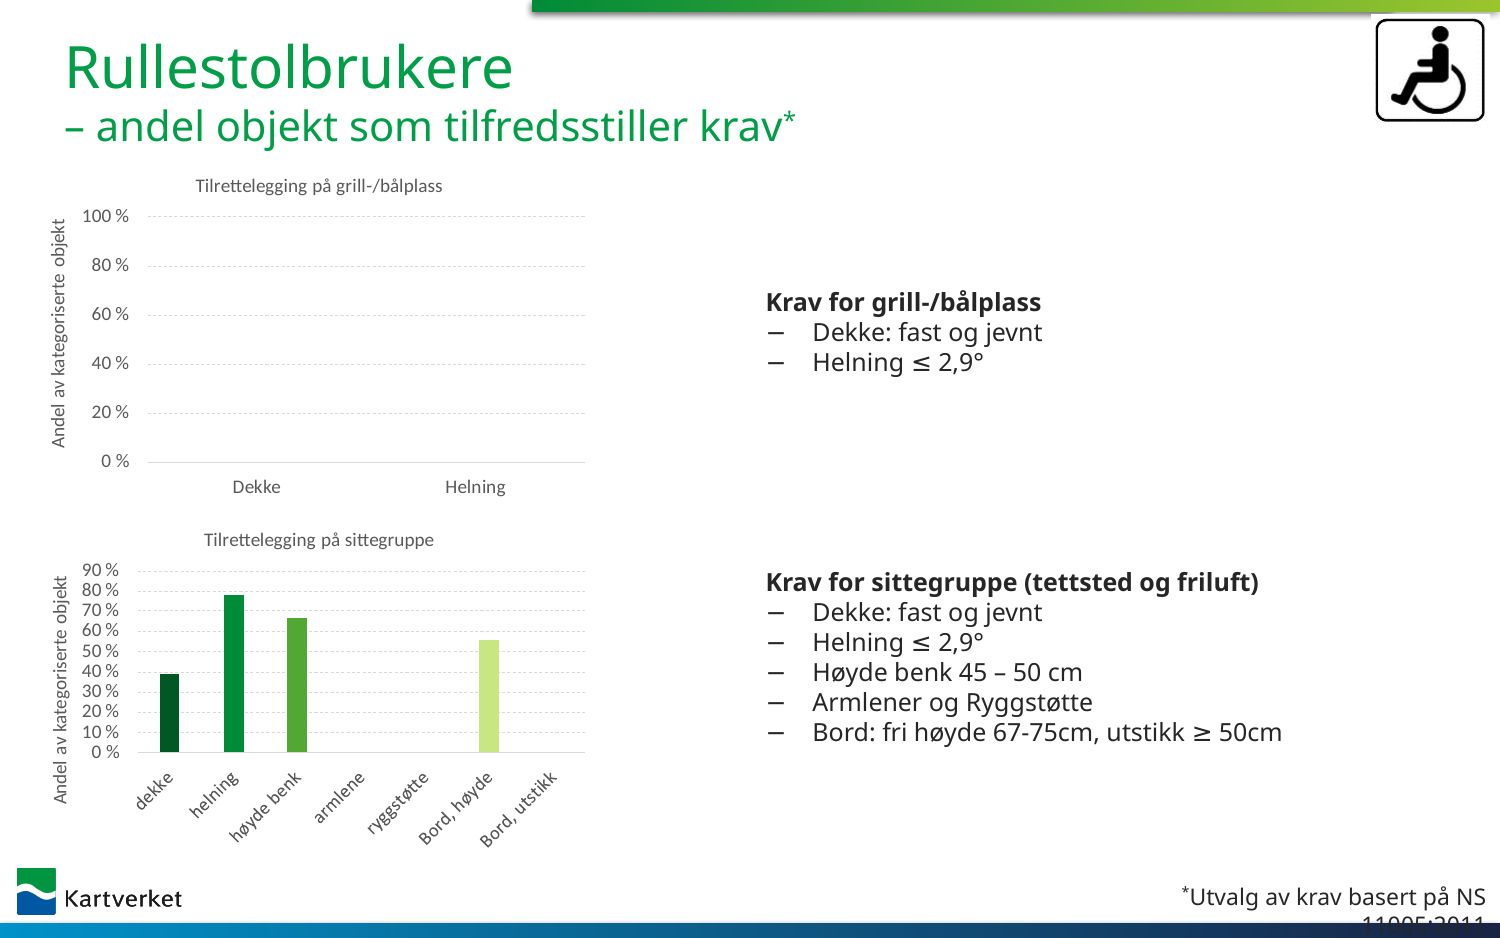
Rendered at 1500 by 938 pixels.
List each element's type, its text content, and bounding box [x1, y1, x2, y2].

text_box Krav for grill-/bålplass Dekke: fast og jevnt Helning ≤ 2,9° [750, 279, 1452, 384]
picture [41, 166, 596, 505]
text_box *Utvalg av krav basert på NS 11005:2011 [1068, 873, 1500, 938]
text_box Rullestolbrukere – andel objekt som tilfredsstiller krav* [49, 14, 1431, 158]
picture [1371, 13, 1491, 127]
picture [41, 520, 596, 859]
text_box Krav for sittegruppe (tettsted og friluft) Dekke: fast og jevnt Helning ≤ 2,9° Høyde benk 45 – 50 cm Armlener og Ryggstøtte Bord: fri høyde 67-75cm, utstikk ≥ 50cm [750, 559, 1500, 754]
